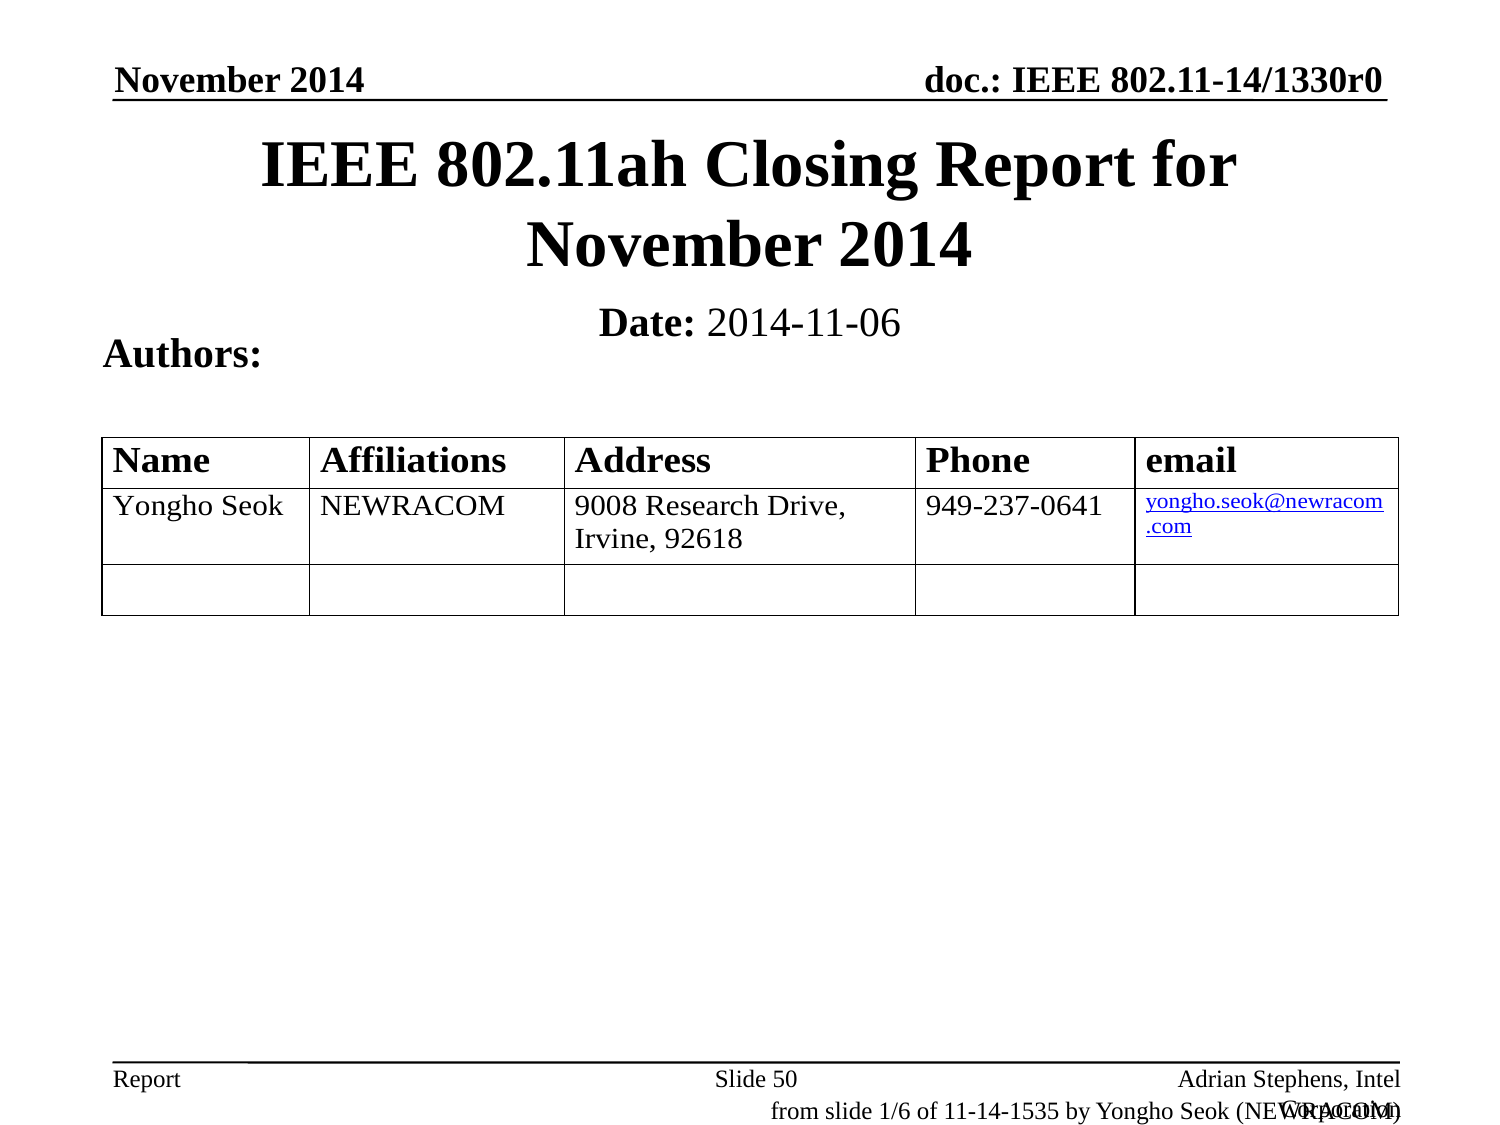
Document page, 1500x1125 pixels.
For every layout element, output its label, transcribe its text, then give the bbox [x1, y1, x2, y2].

text_box from slide 1/6 of 11-14-1535 by Yongho Seok (NEWRACOM) [343, 1087, 1417, 1125]
text_box Authors: [87, 318, 325, 381]
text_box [87, 437, 1426, 1036]
list Date: 2014-11-06 [112, 287, 1388, 350]
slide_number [114, 54, 374, 101]
slide_number Slide 50 [712, 1061, 800, 1087]
title IEEE 802.11ah Closing Report for November 2014 [112, 112, 1388, 287]
footer Adrian Stephens, Intel Corporation [1092, 1061, 1402, 1087]
